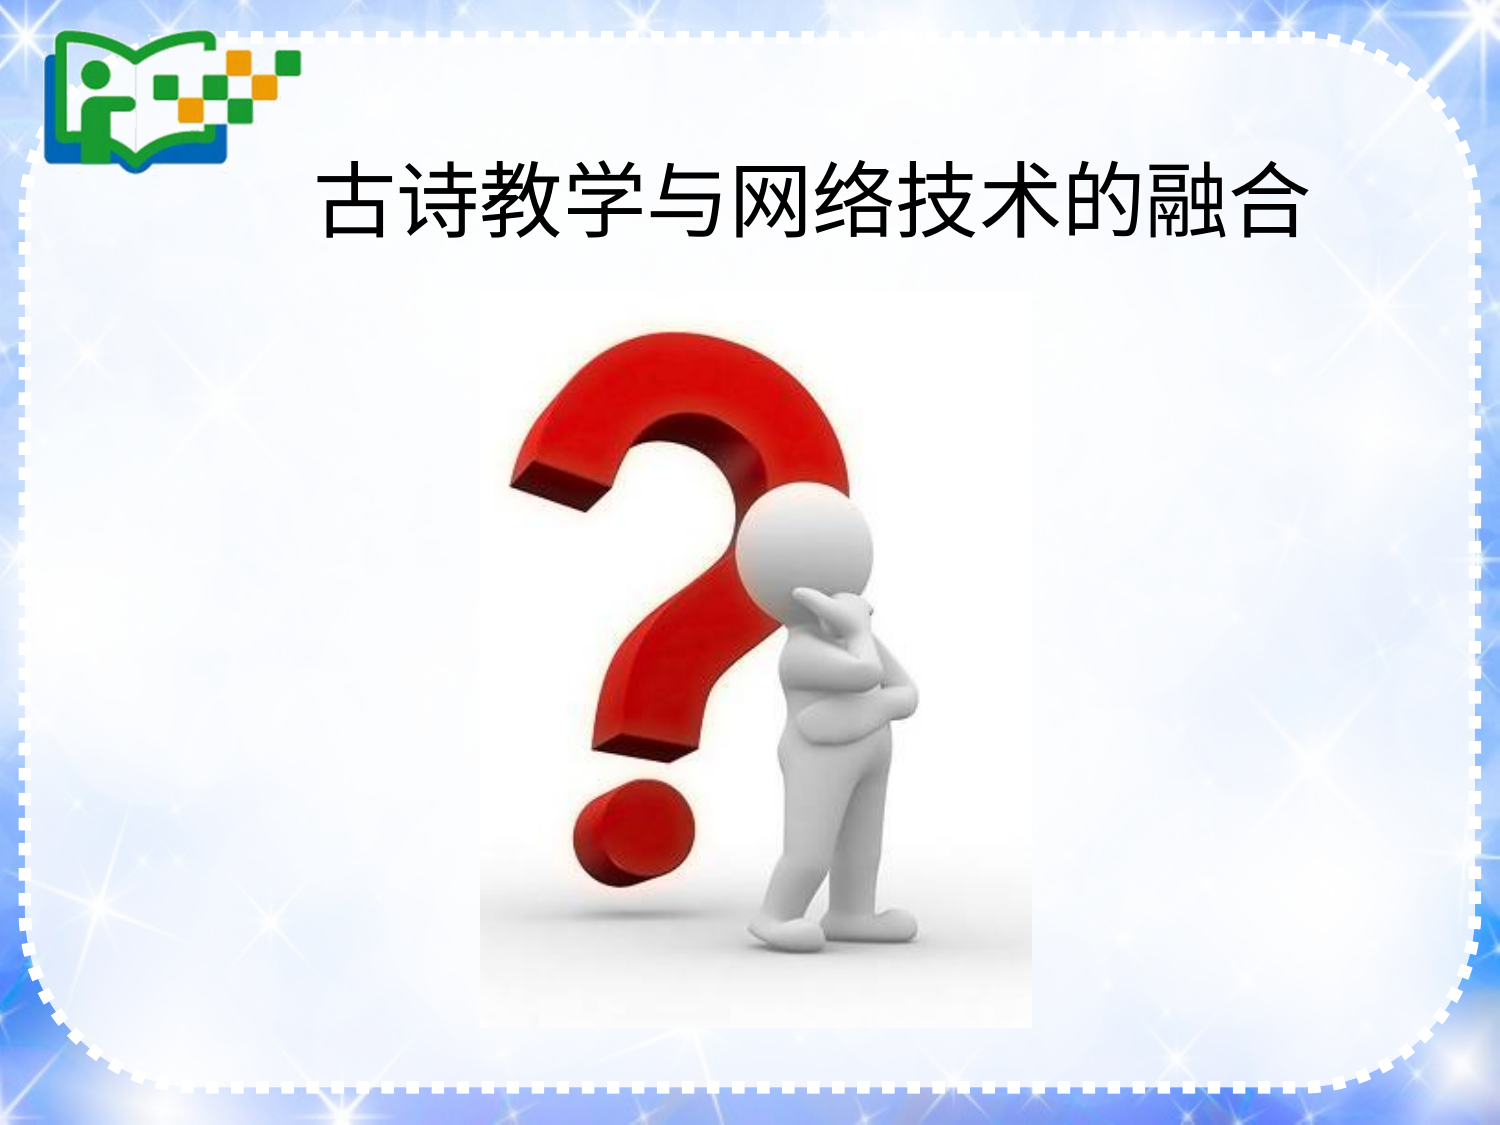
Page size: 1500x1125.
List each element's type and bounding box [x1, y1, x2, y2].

picture [480, 292, 1032, 1028]
picture [34, 0, 305, 183]
text_box [0, 0, 1500, 1125]
